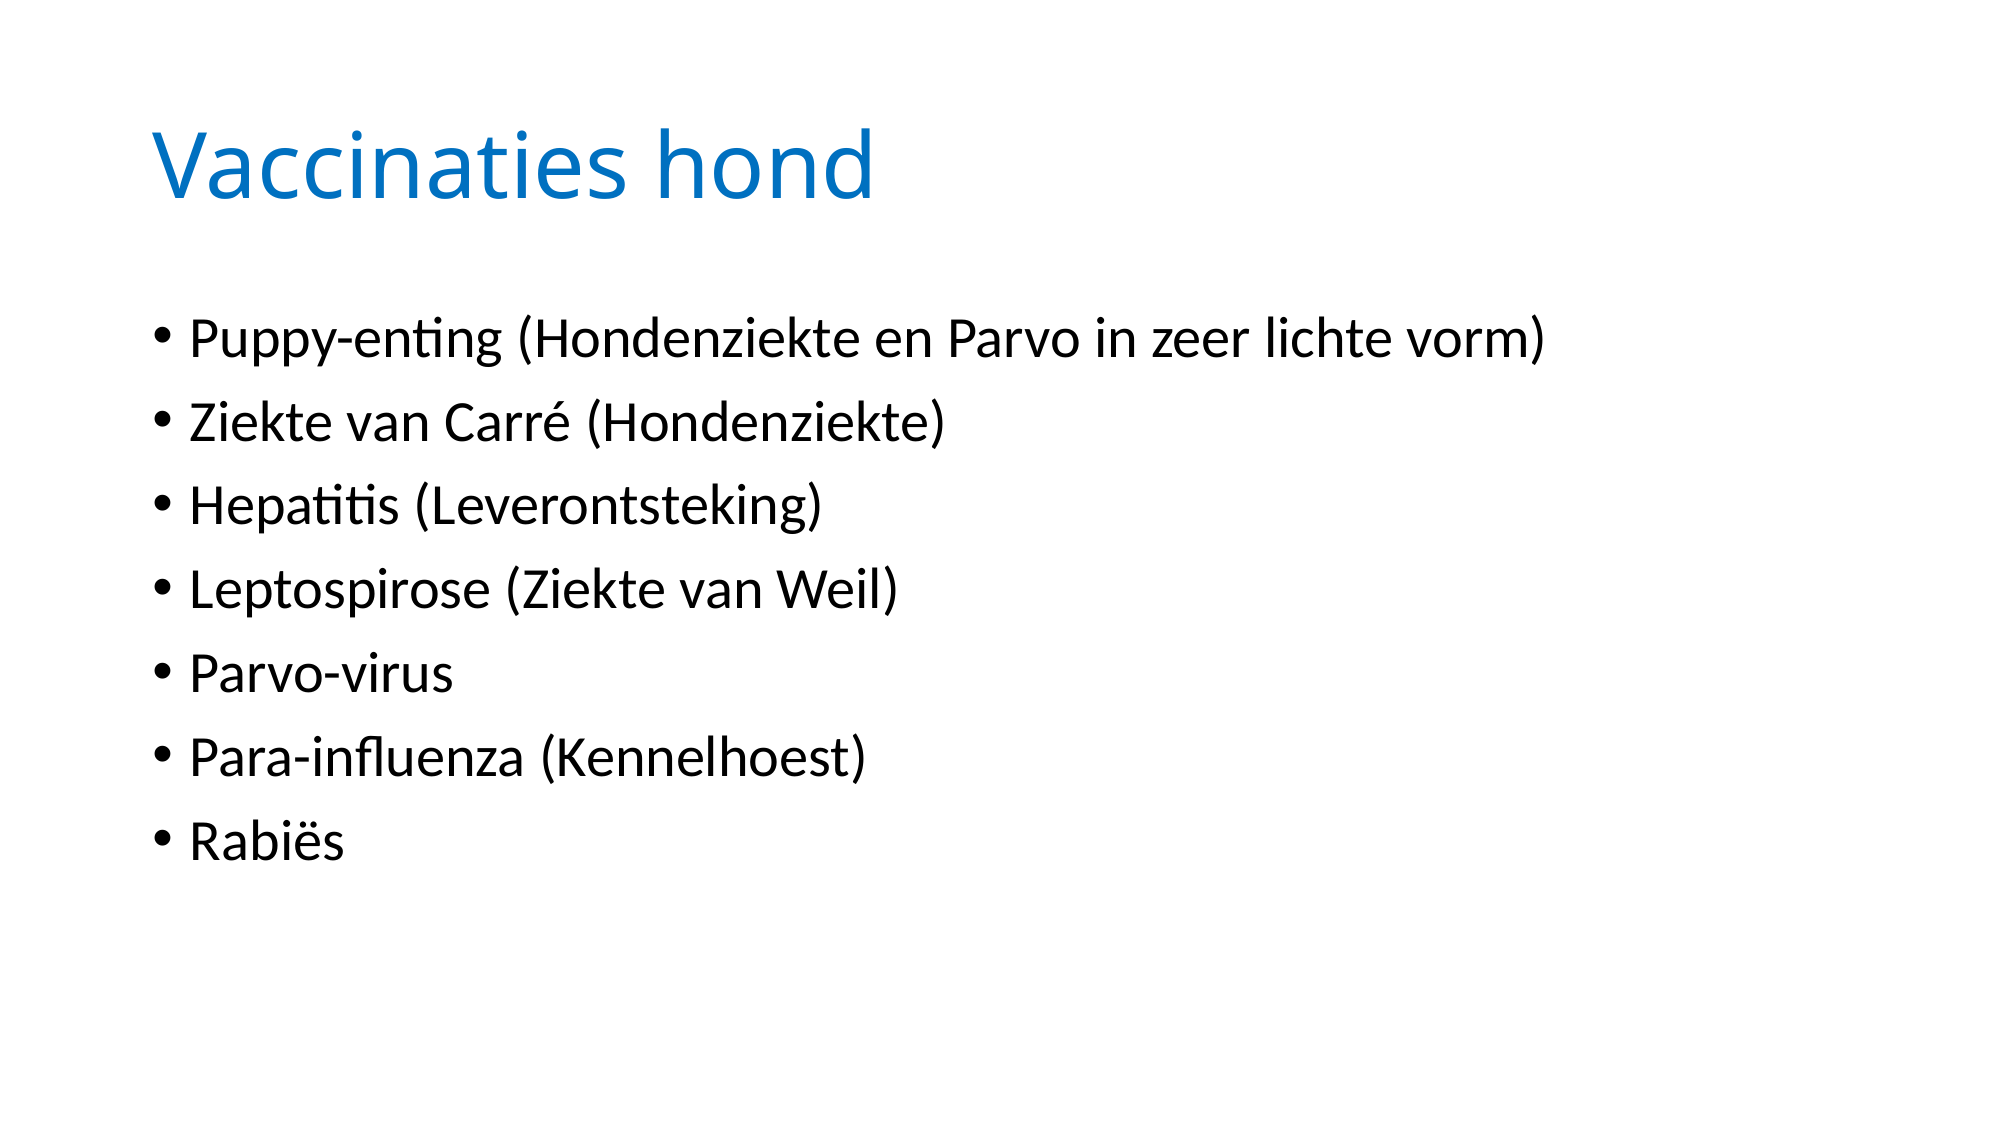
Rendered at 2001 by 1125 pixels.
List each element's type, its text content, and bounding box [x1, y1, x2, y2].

title Vaccinaties hond [137, 59, 1863, 278]
list Puppy-enting (Hondenziekte en Parvo in zeer lichte vorm) Ziekte van Carré (Hondenziekte) Hepatitis (Leverontsteking) Leptospirose (Ziekte van Weil) Parvo-virus Para-influenza (Kennelhoest) Rabiës [137, 299, 1863, 1014]
